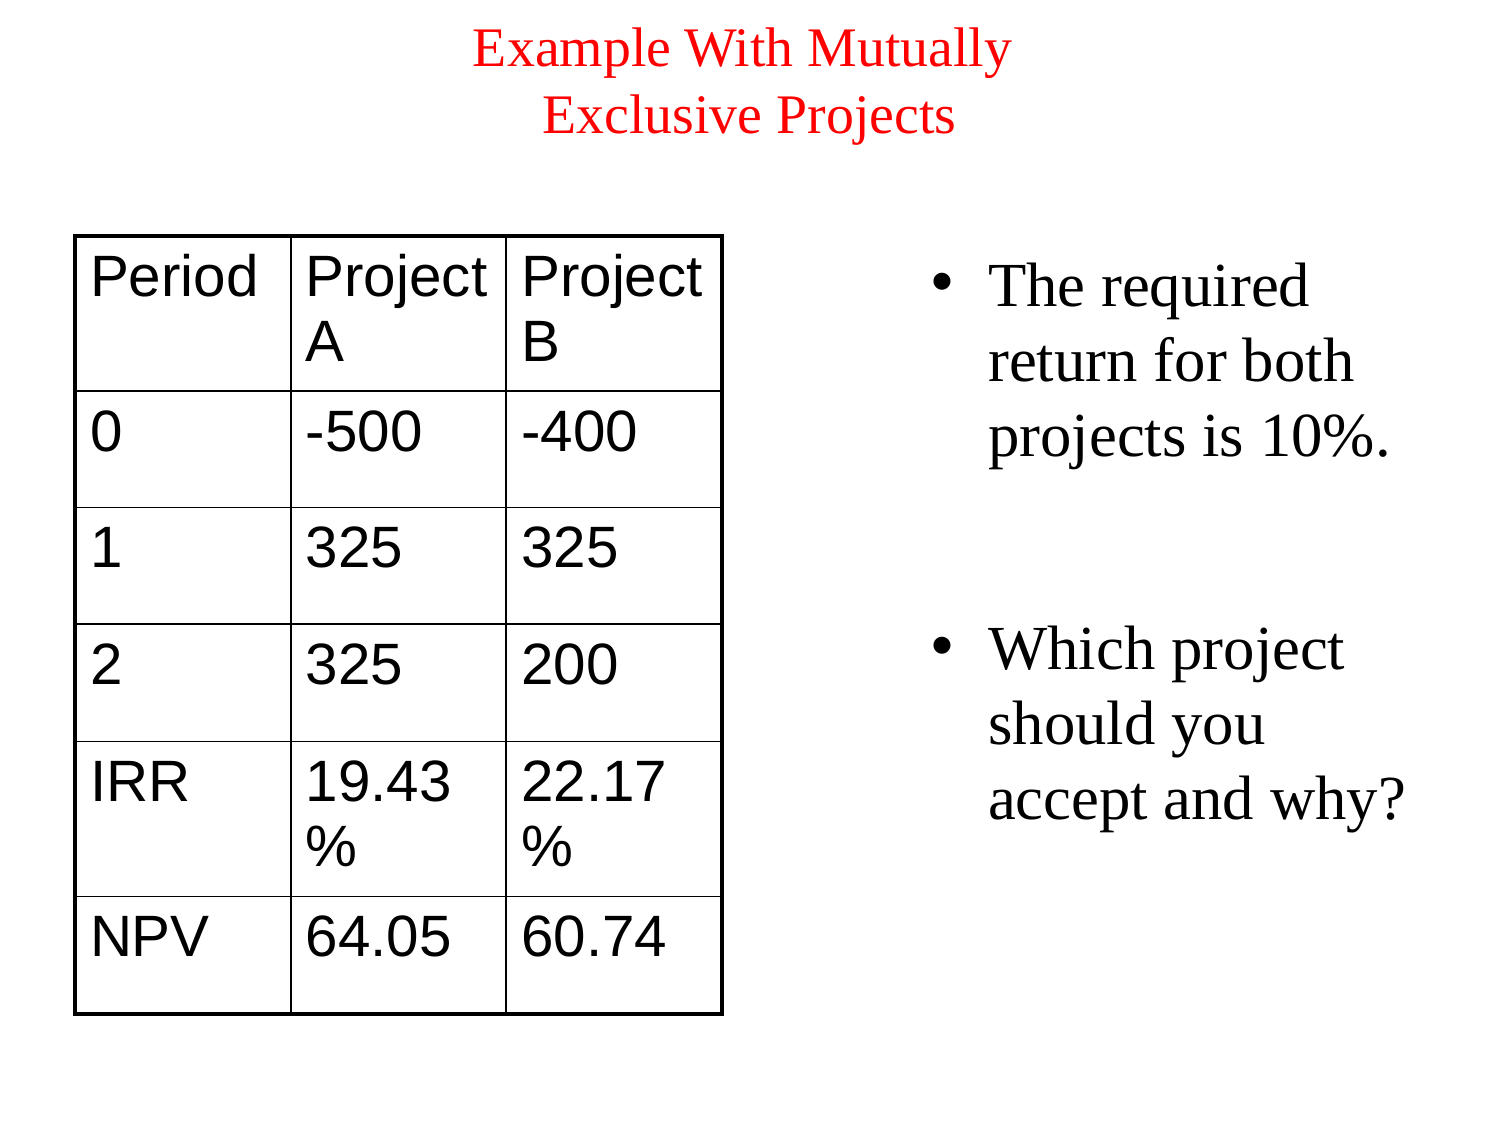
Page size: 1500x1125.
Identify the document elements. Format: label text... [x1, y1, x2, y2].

list The required return for both projects is 10%. Which project should you accept and why? [916, 235, 1425, 864]
table_cell 325 [507, 508, 720, 623]
table_cell -500 [292, 392, 505, 507]
table_header Period [77, 238, 290, 390]
table_cell IRR [77, 742, 290, 896]
table_cell 64.05 [292, 897, 505, 1012]
title Example With Mutually Exclusive Projects [75, 2, 1425, 154]
table_cell NPV [77, 897, 290, 1012]
table_cell 325 [292, 508, 505, 623]
table_cell 60.74 [507, 897, 720, 1012]
table_cell 0 [77, 392, 290, 507]
table_cell -400 [507, 392, 720, 507]
table_cell 325 [292, 625, 505, 741]
table_header Project A [292, 238, 505, 390]
table_cell 2 [77, 625, 290, 741]
table_cell 200 [507, 625, 720, 741]
table_cell 22.17% [507, 742, 720, 896]
table_header Project B [507, 238, 720, 390]
table_cell 19.43% [292, 742, 505, 896]
table_cell 1 [77, 508, 290, 623]
